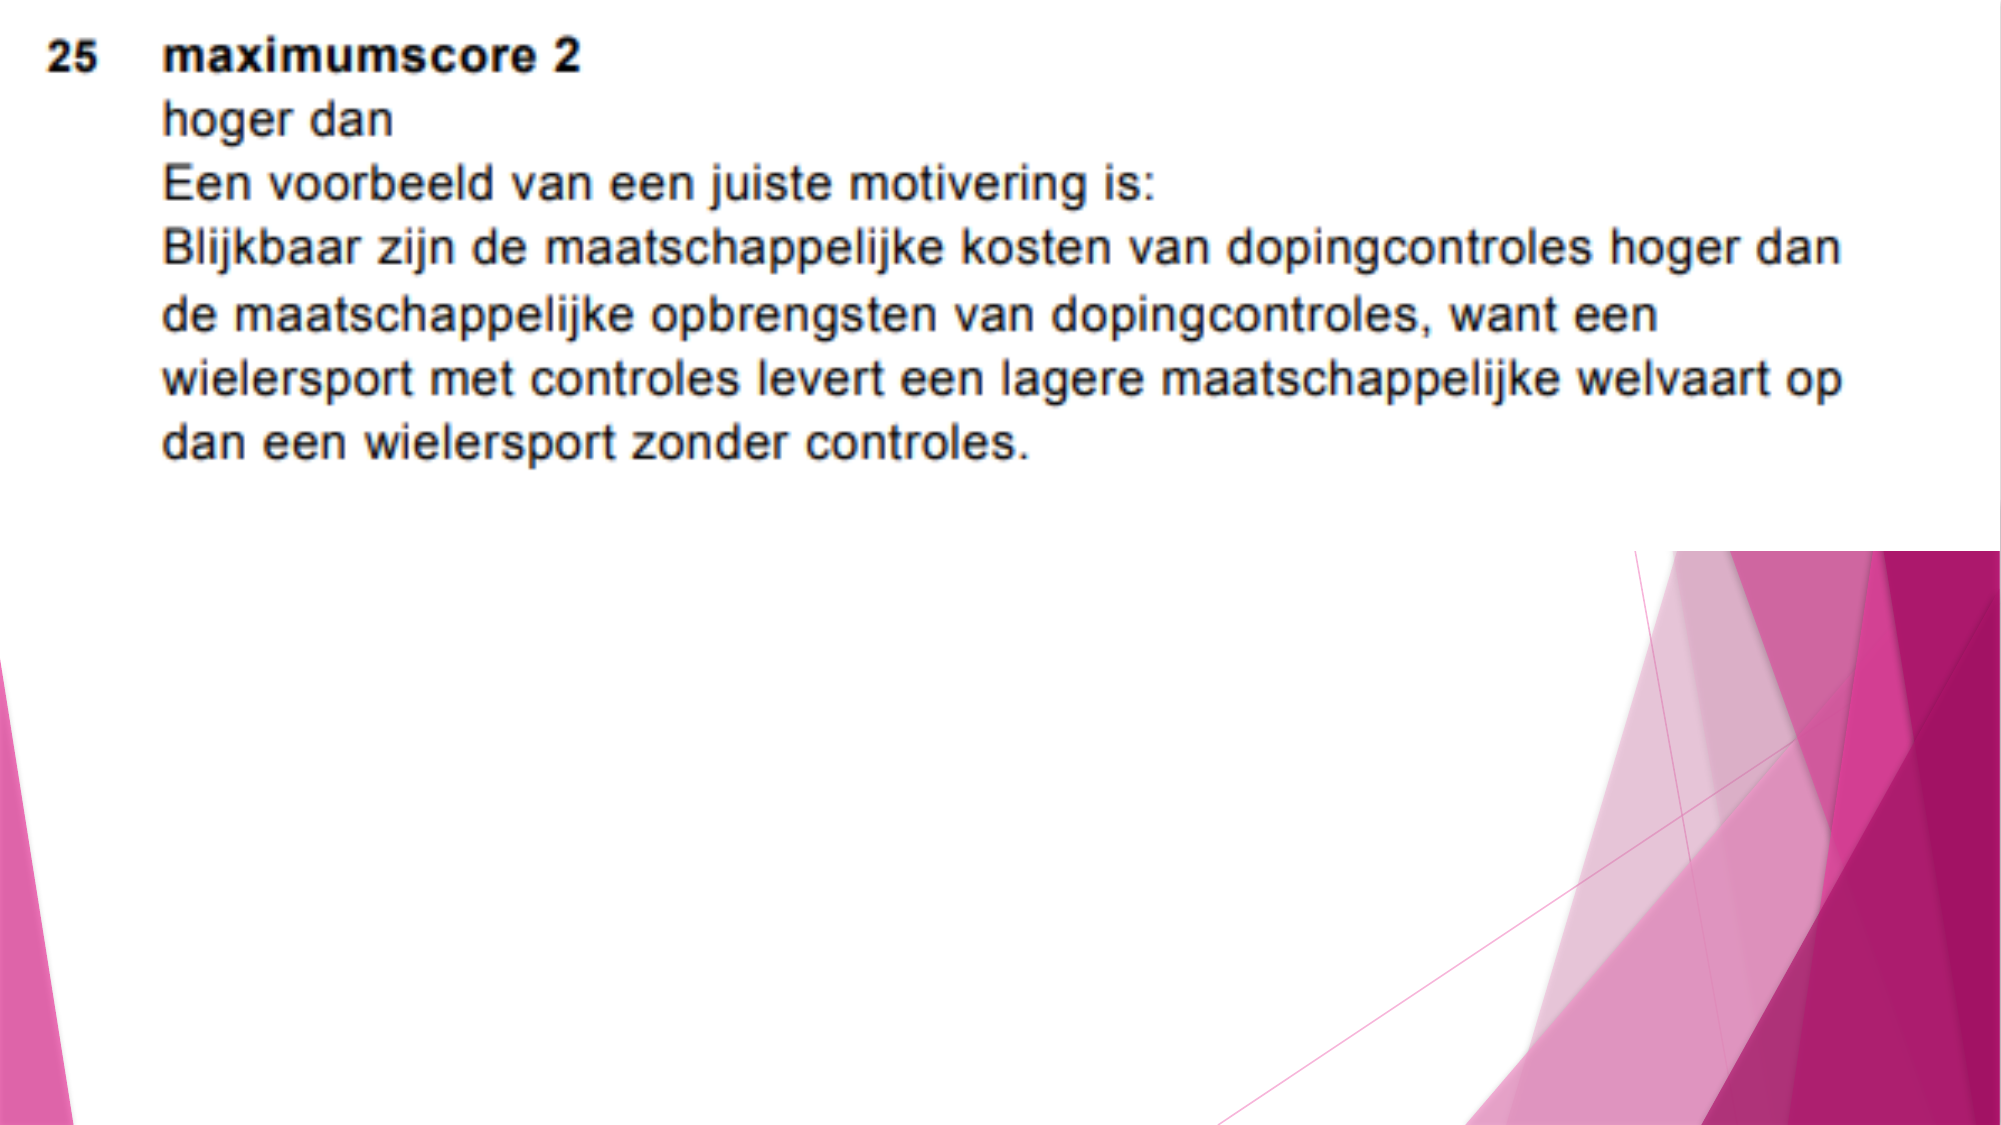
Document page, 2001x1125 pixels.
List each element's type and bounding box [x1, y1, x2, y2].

picture [0, 0, 2000, 551]
